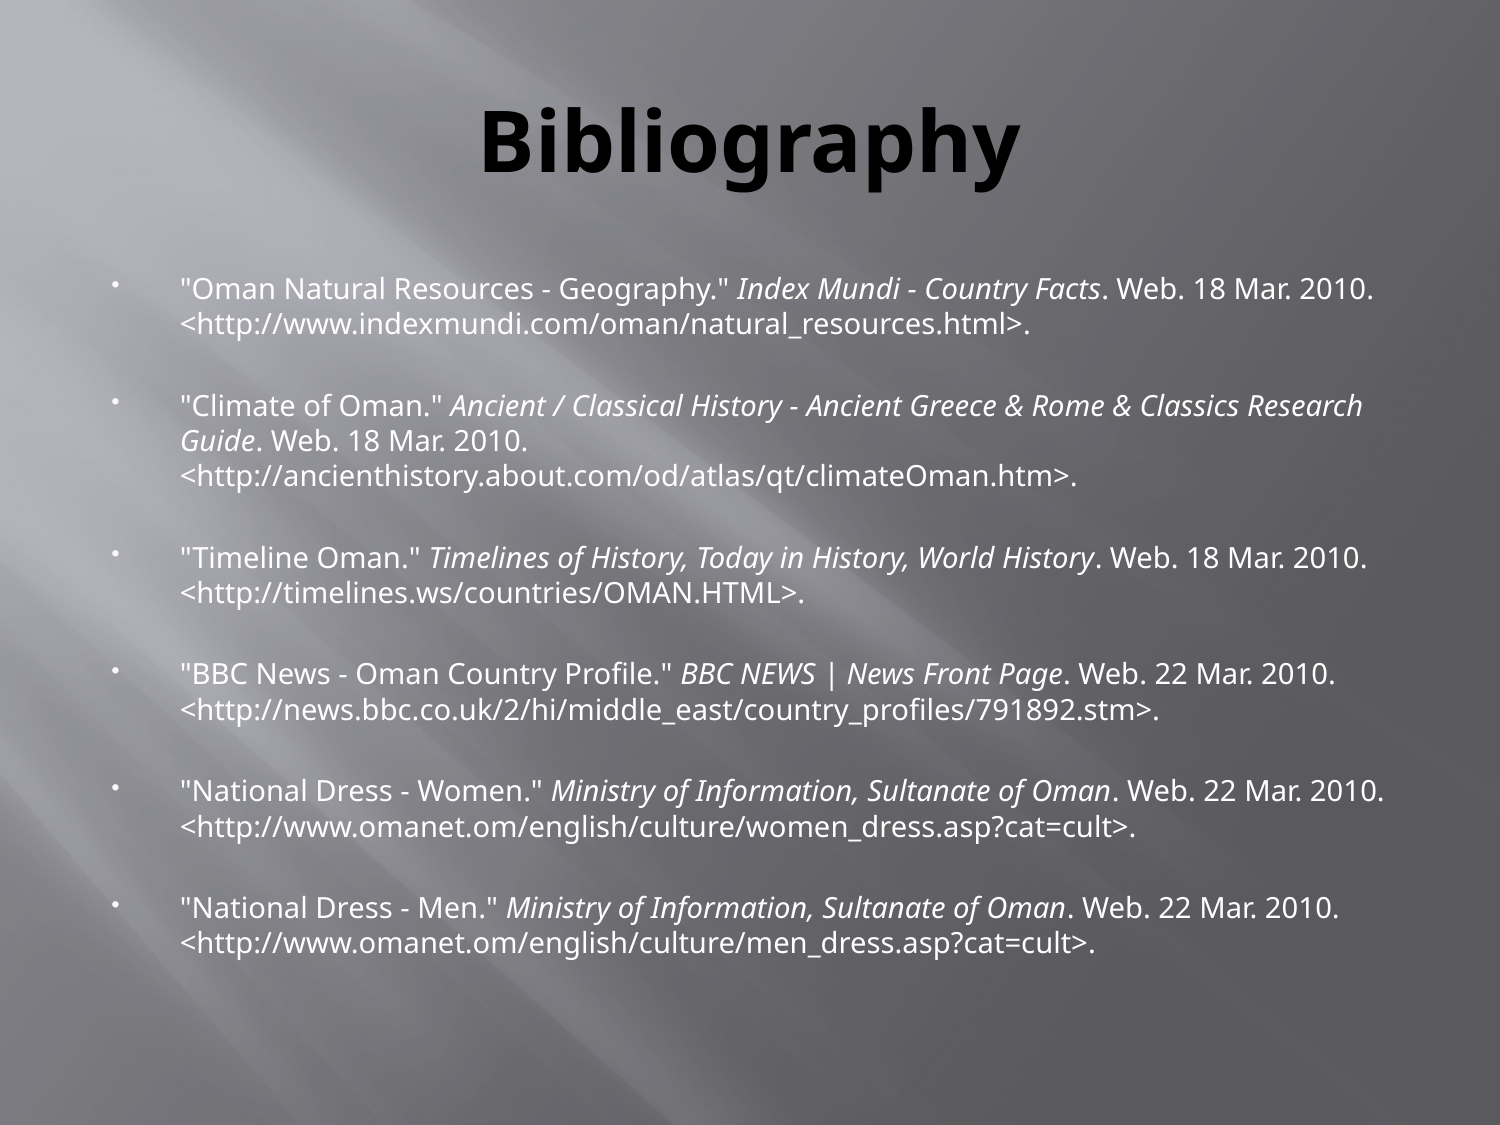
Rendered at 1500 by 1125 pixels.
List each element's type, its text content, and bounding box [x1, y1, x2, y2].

list "Oman Natural Resources - Geography." Index Mundi - Country Facts. Web. 18 Mar. 2010. <http://www.indexmundi.com/oman/natural_resources.html>. "Climate of Oman." Ancient / Classical History - Ancient Greece & Rome & Classics Research Guide. Web. 18 Mar. 2010. <http://ancienthistory.about.com/od/atlas/qt/climateOman.htm>. "Timeline Oman." Timelines of History, Today in History, World History. Web. 18 Mar. 2010. <http://timelines.ws/countries/OMAN.HTML>. "BBC News - Oman Country Profile." BBC NEWS | News Front Page. Web. 22 Mar. 2010. <http://news.bbc.co.uk/2/hi/middle_east/country_profiles/791892.stm>. "National Dress - Women." Ministry of Information, Sultanate of Oman. Web. 22 Mar. 2010. <http://www.omanet.om/english/culture/women_dress.asp?cat=cult>. "National Dress - Men." Ministry of Information, Sultanate of Oman. Web. 22 Mar. 2010. <http://www.omanet.om/english/culture/men_dress.asp?cat=cult>. [75, 262, 1425, 1035]
title Bibliography [75, 45, 1425, 233]
